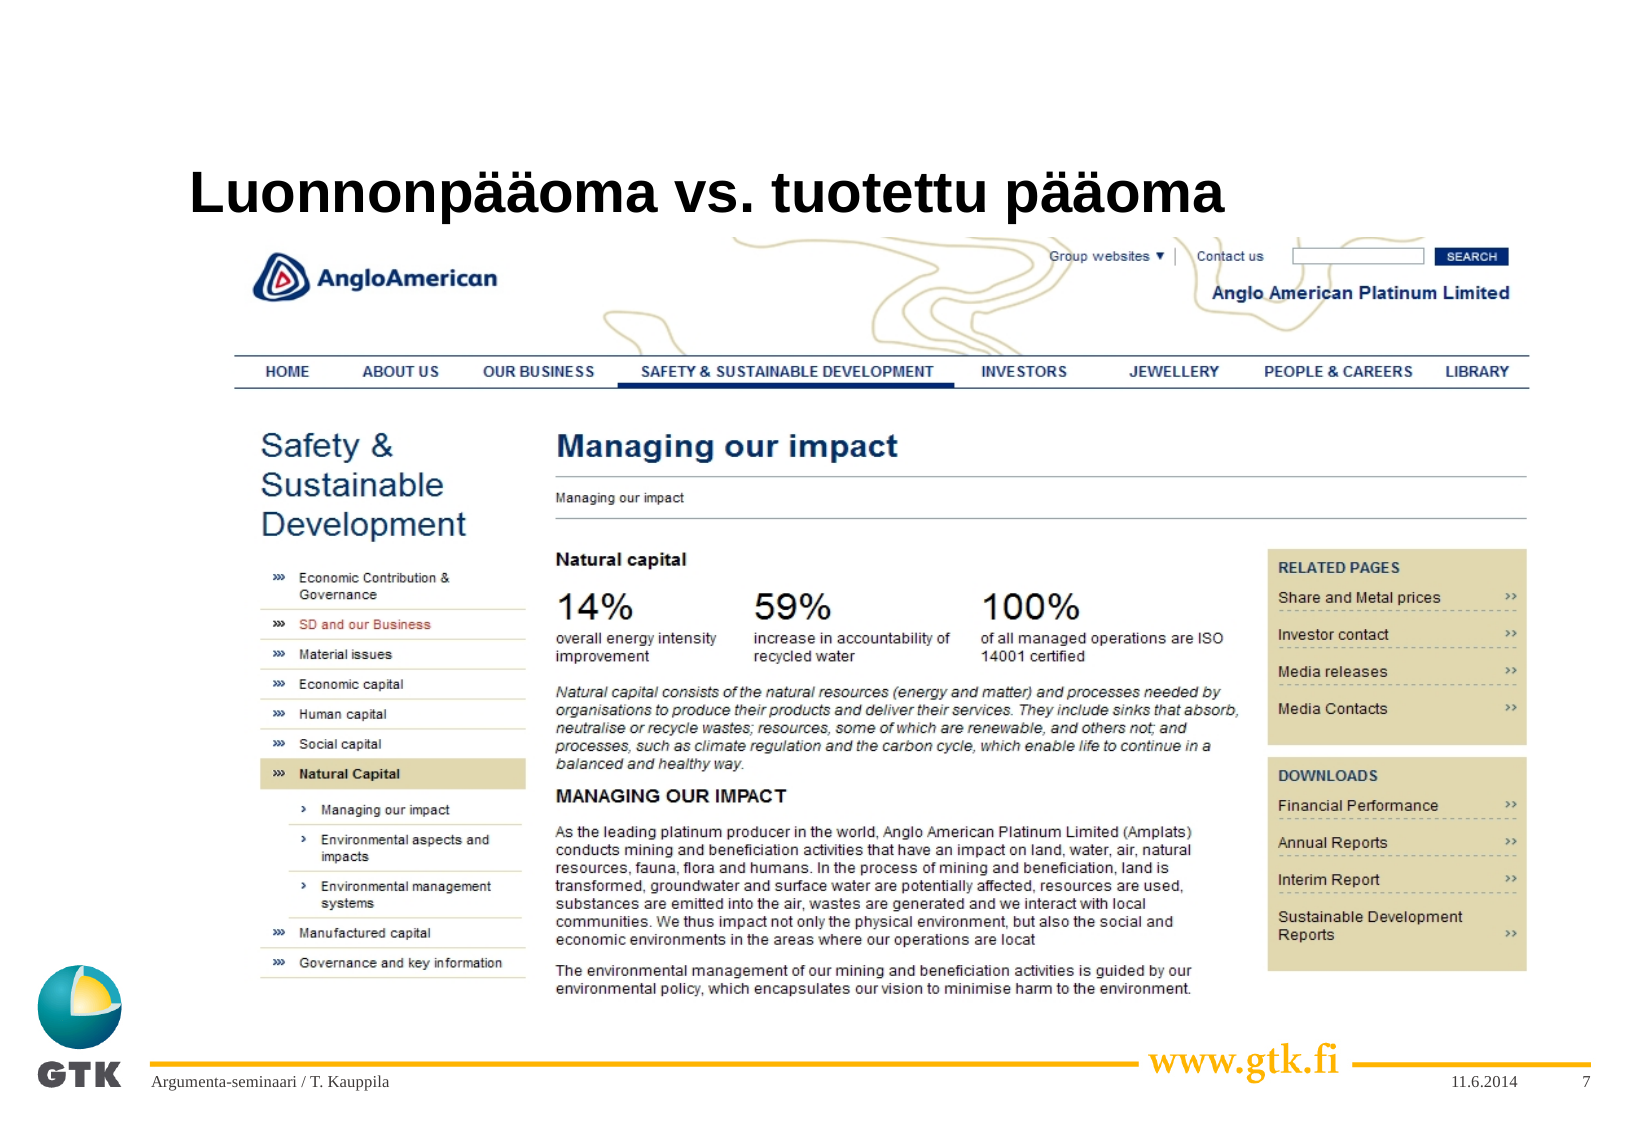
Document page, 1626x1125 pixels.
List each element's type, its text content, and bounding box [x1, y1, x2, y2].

slide_number 7 [1533, 1069, 1606, 1093]
picture [162, 237, 1558, 1019]
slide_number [1344, 1069, 1533, 1093]
picture [142, 1032, 1601, 1092]
picture [31, 952, 128, 1094]
footer Argumenta-seminaari / T. Kauppila [135, 1069, 1144, 1093]
title Luonnonpääoma vs. tuotettu pääoma [174, 31, 1569, 232]
